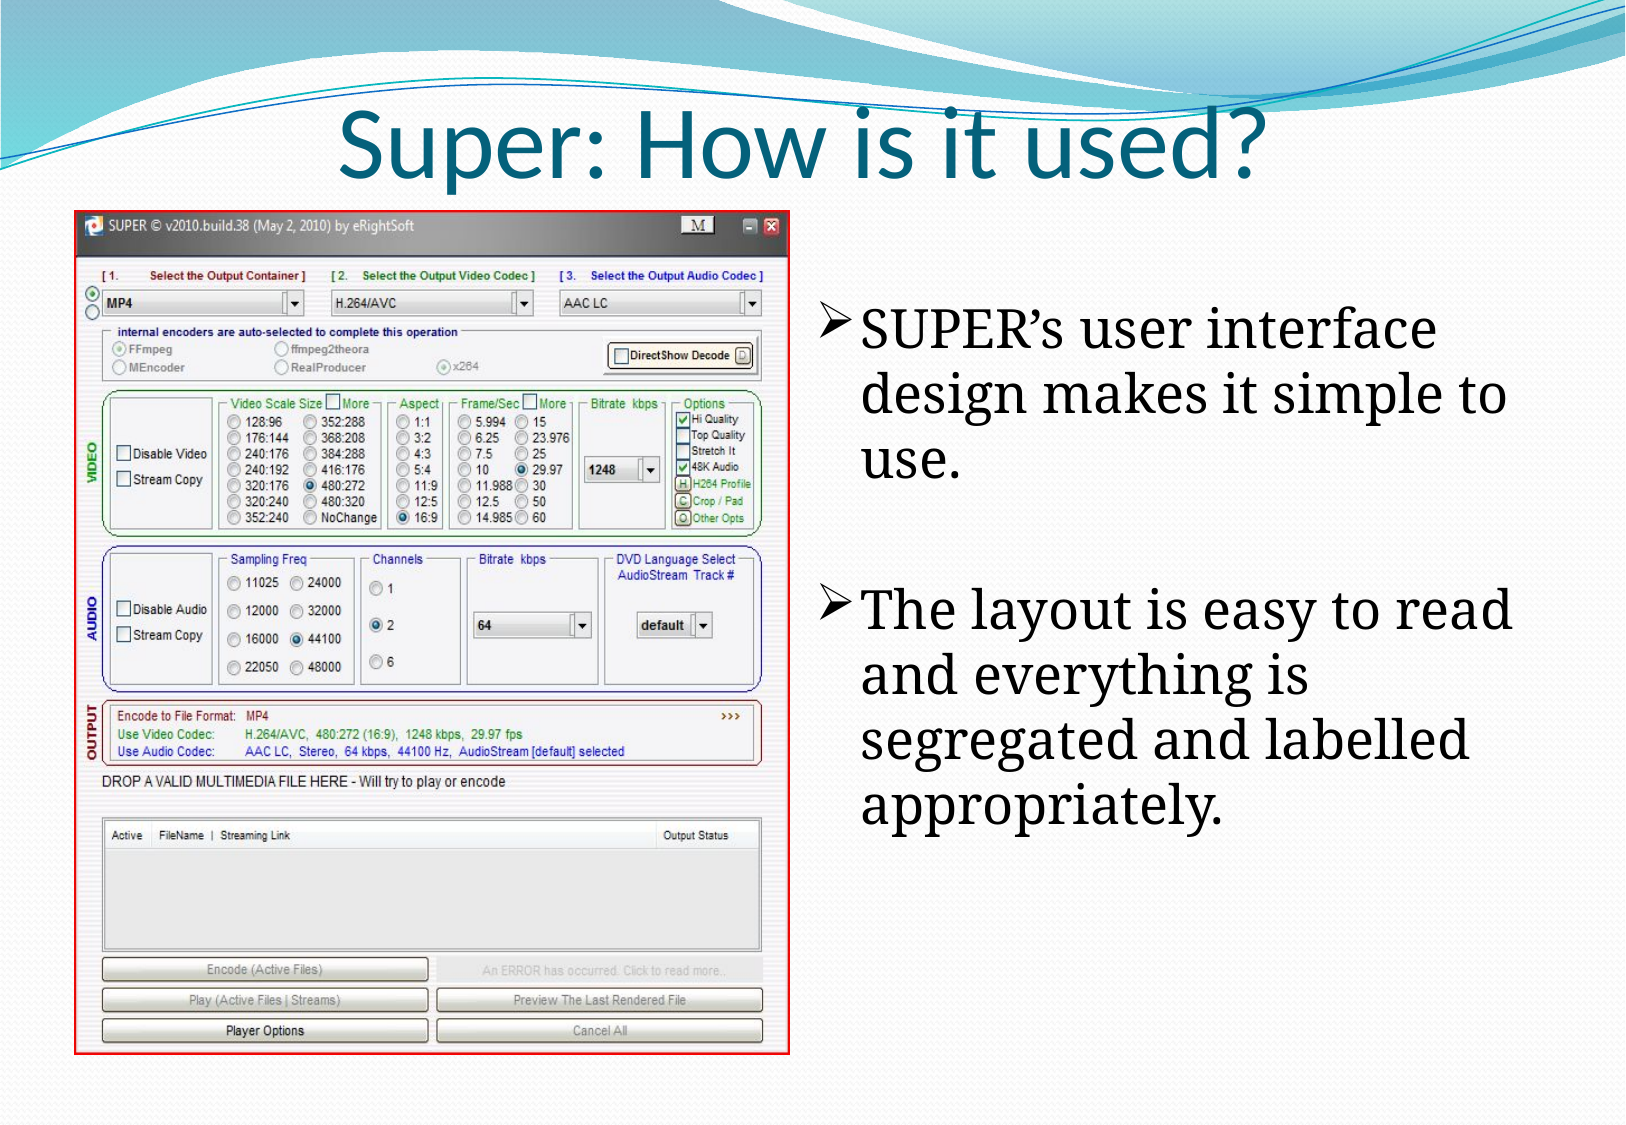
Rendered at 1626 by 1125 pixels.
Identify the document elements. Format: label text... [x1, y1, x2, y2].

title Super: How is it used? [74, 82, 1537, 200]
list SUPER’s user interface design makes it simple to use. The layout is easy to read and everything is segregated and labelled appropriately. [800, 210, 1544, 1055]
picture [73, 210, 790, 1055]
